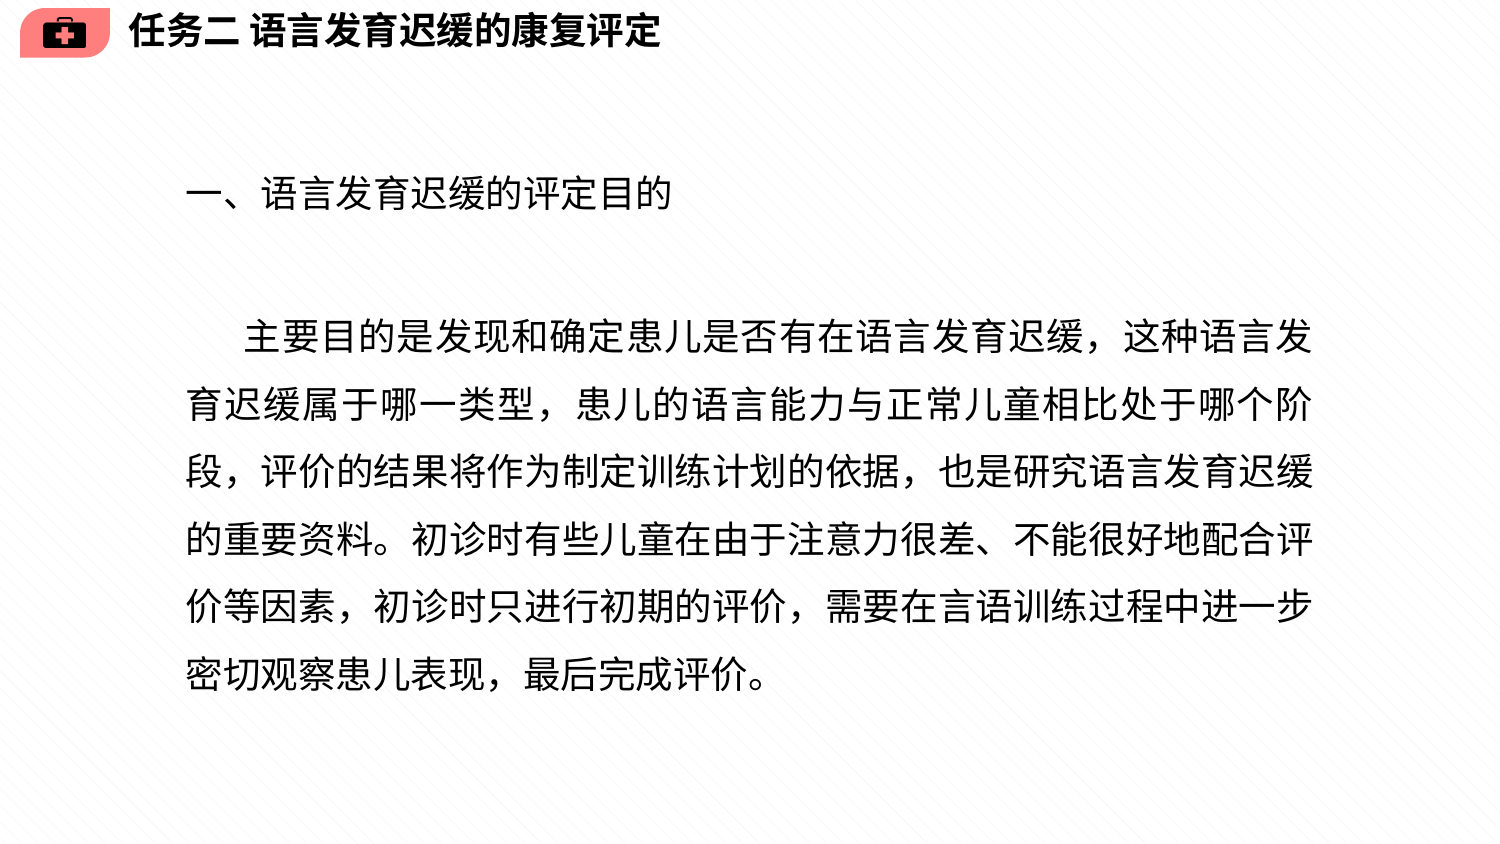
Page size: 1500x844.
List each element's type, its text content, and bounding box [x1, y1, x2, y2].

text_box 主要目的是发现和确定患儿是否有在语言发育迟缓，这种语言发育迟缓属于哪一类型，患儿的语言能力与正常儿童相比处于哪个阶段，评价的结果将作为制定训练计划的依据，也是研究语言发育迟缓的重要资料。初诊时有些儿童在由于注意力很差、不能很好地配合评价等因素，初诊时只进行初期的评价，需要在言语训练过程中进一步密切观察患儿表现，最后完成评价。 [170, 283, 1330, 703]
text_box 一、语言发育迟缓的评定目的 [170, 162, 1330, 223]
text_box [20, 0, 1389, 61]
